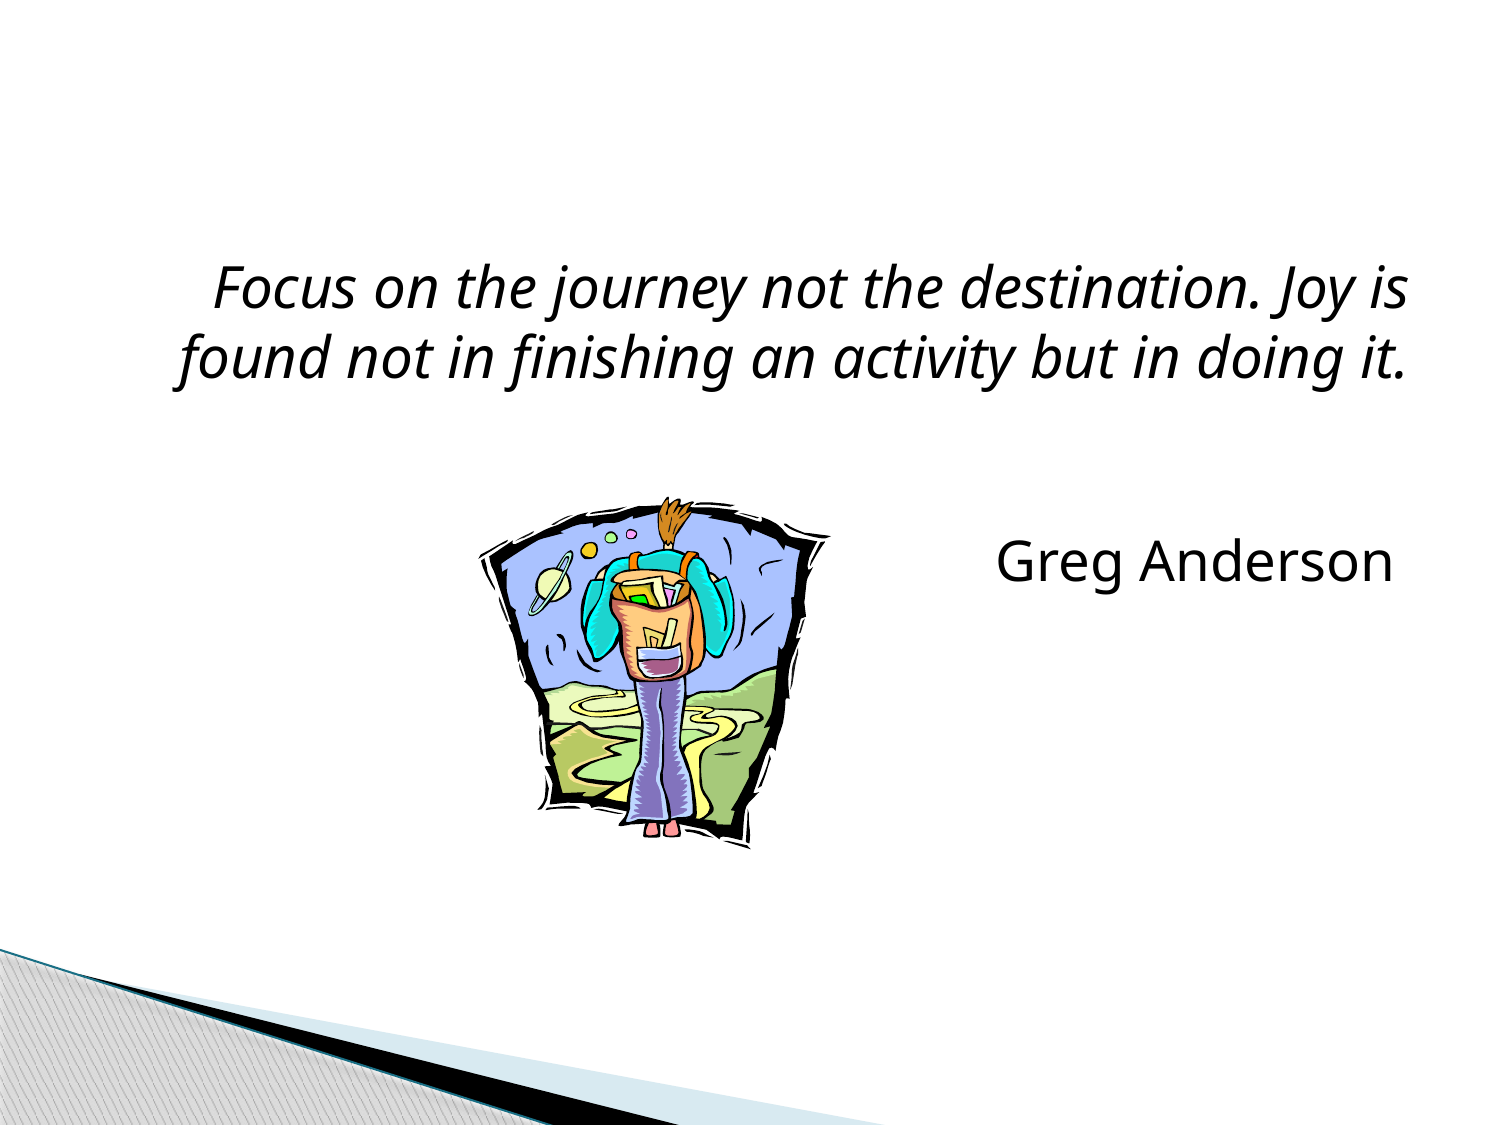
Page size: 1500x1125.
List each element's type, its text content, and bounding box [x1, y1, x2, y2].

list Focus on the journey not the destination. Joy is found not in finishing an activity but in doing it. Greg Anderson [75, 243, 1425, 986]
picture [478, 491, 837, 855]
